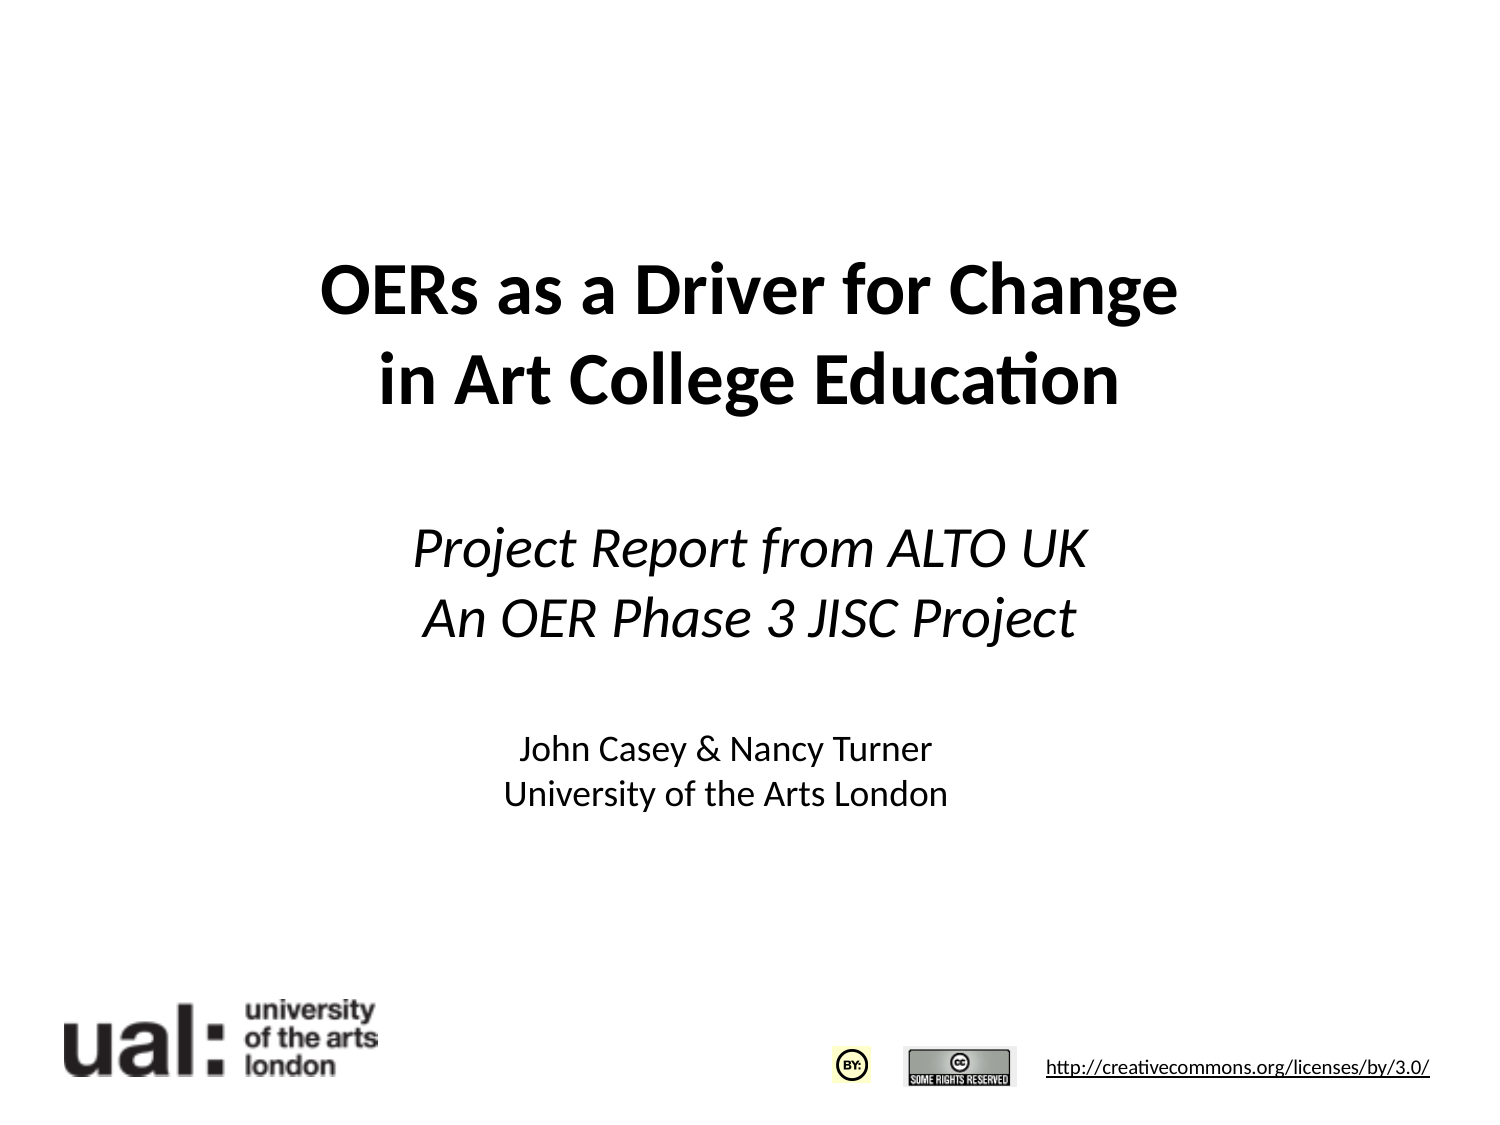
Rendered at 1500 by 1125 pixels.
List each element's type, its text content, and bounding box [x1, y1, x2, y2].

title OERs as a Driver for Change in Art College Education Project Report from ALTO UK An OER Phase 3 JISC Project [100, 231, 1401, 495]
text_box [903, 1046, 1017, 1087]
text_box John Casey & Nancy Turner University of the Arts London [430, 716, 1022, 866]
picture [64, 999, 378, 1077]
text_box http://creativecommons.org/licenses/by/3.0/ [1021, 1046, 1459, 1087]
picture [832, 1046, 871, 1084]
